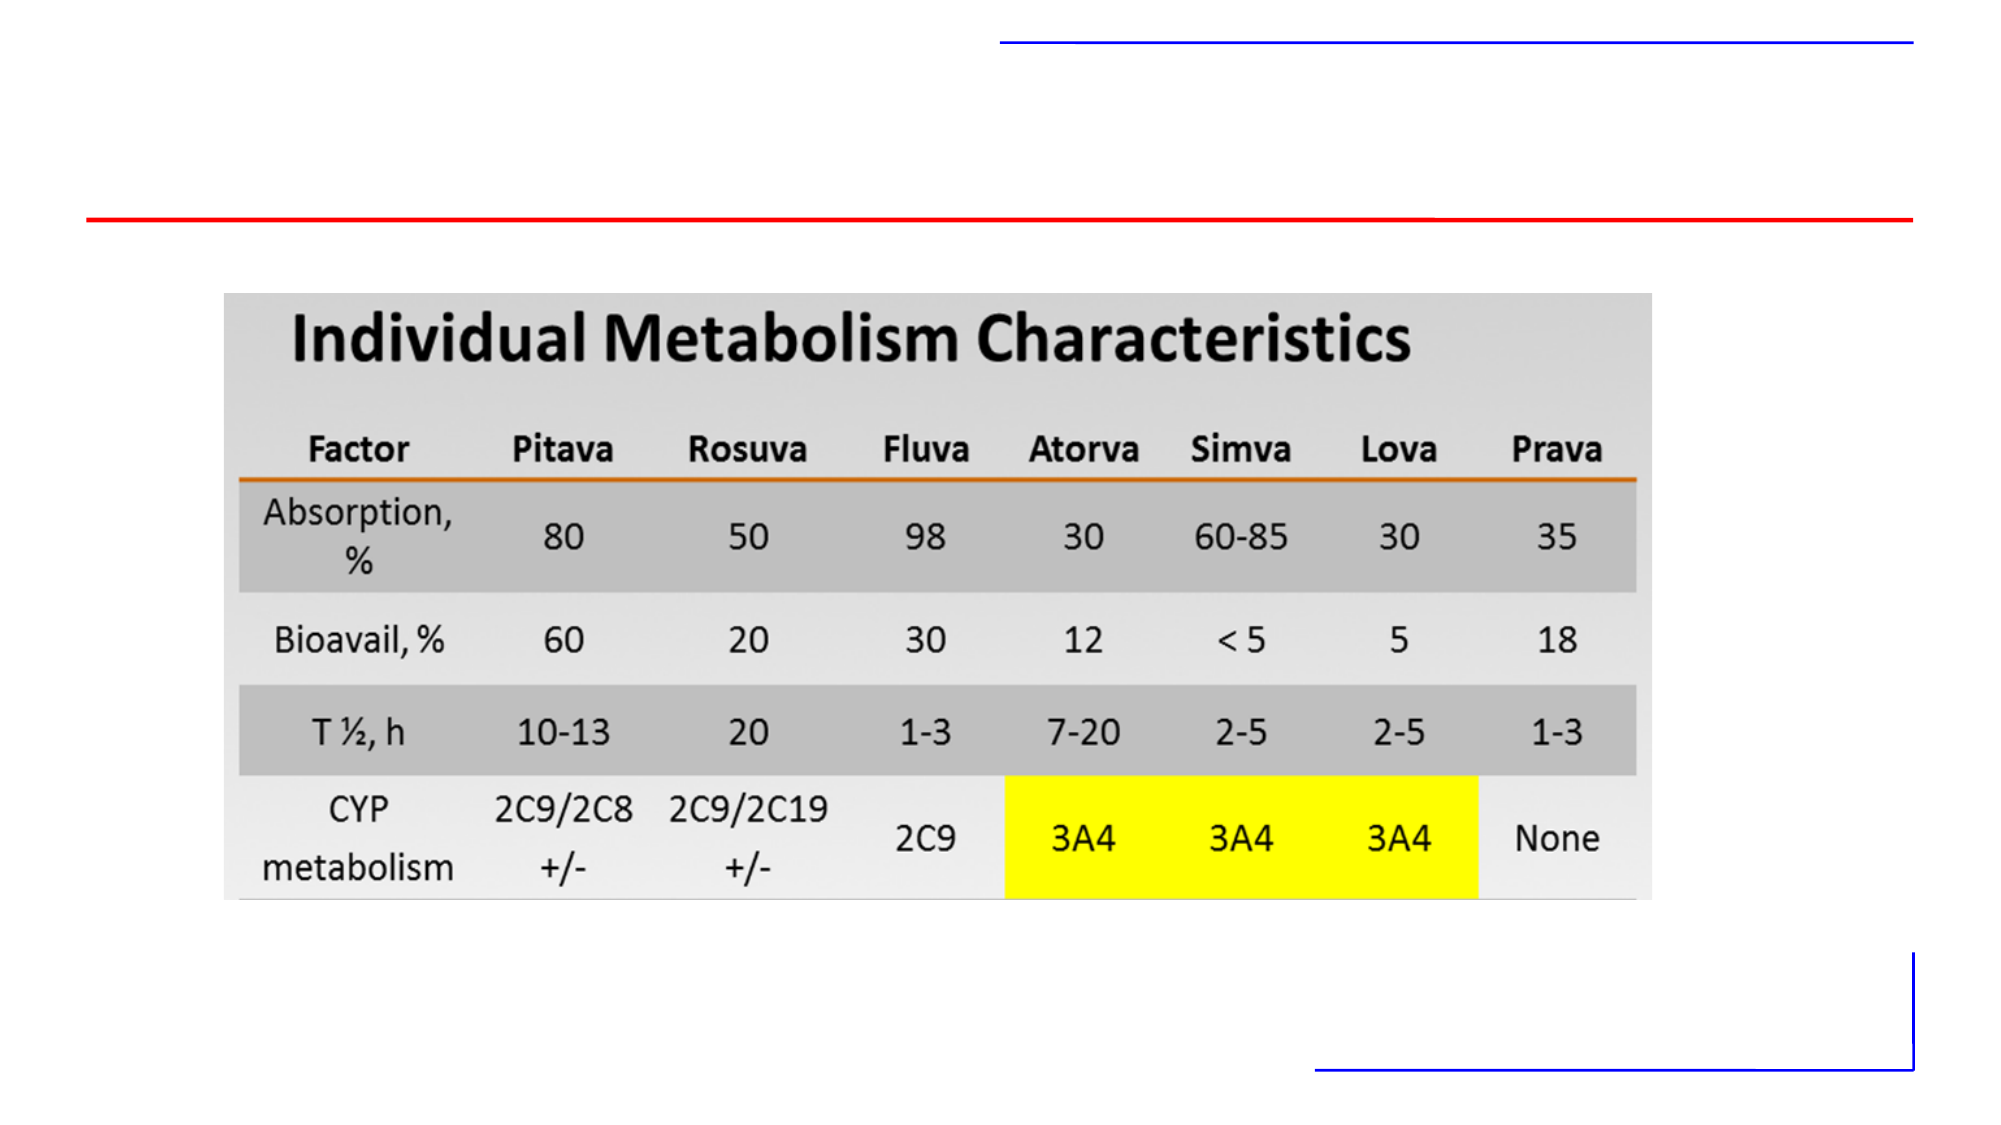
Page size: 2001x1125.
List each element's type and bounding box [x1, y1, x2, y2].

picture [223, 293, 1653, 901]
